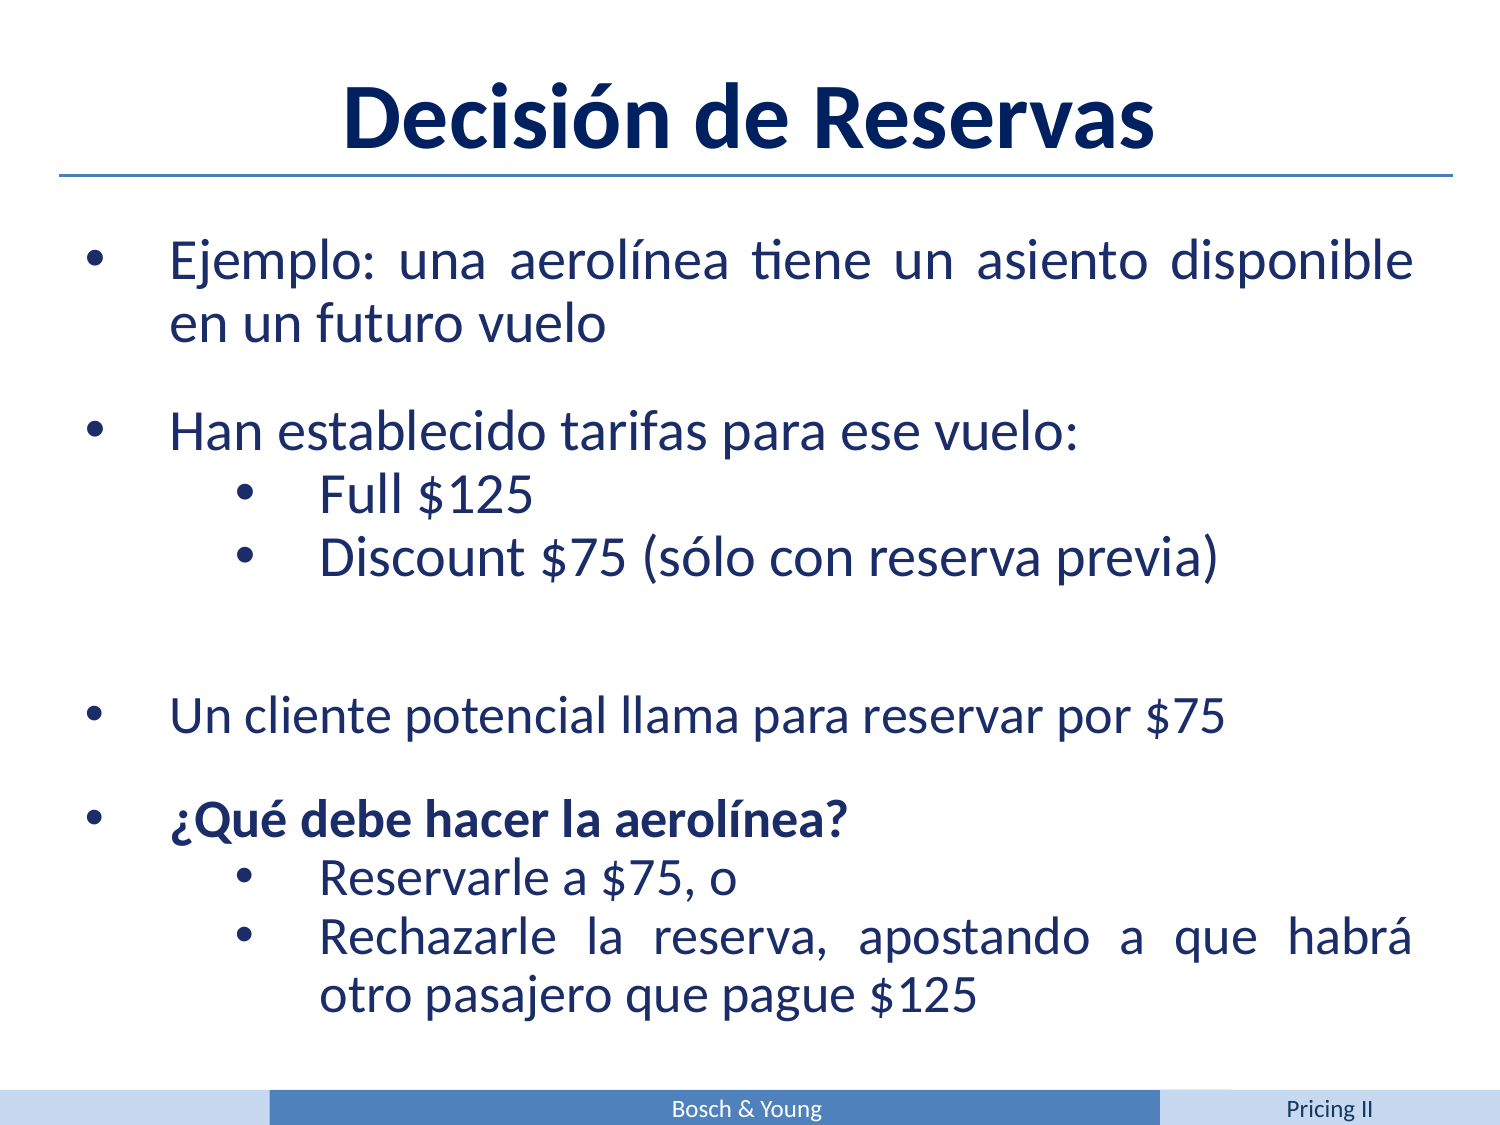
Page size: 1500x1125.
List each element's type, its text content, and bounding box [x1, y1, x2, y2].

text_box [0, 1088, 272, 1125]
text_box Un cliente potencial llama para reservar por $75 ¿Qué debe hacer la aerolínea? Reservarle a $75, o Rechazarle la reserva, apostando a que habrá otro pasajero que pague $125 [70, 679, 1430, 1088]
text_box Pricing II [1158, 1088, 1500, 1125]
text_box Decisión de Reservas [35, 47, 1465, 175]
text_box Bosch & Young [272, 1088, 1158, 1125]
text_box Ejemplo: una aerolínea tiene un asiento disponible en un futuro vuelo Han establecido tarifas para ese vuelo: Full $125 Discount $75 (sólo con reserva previa) [70, 221, 1430, 664]
